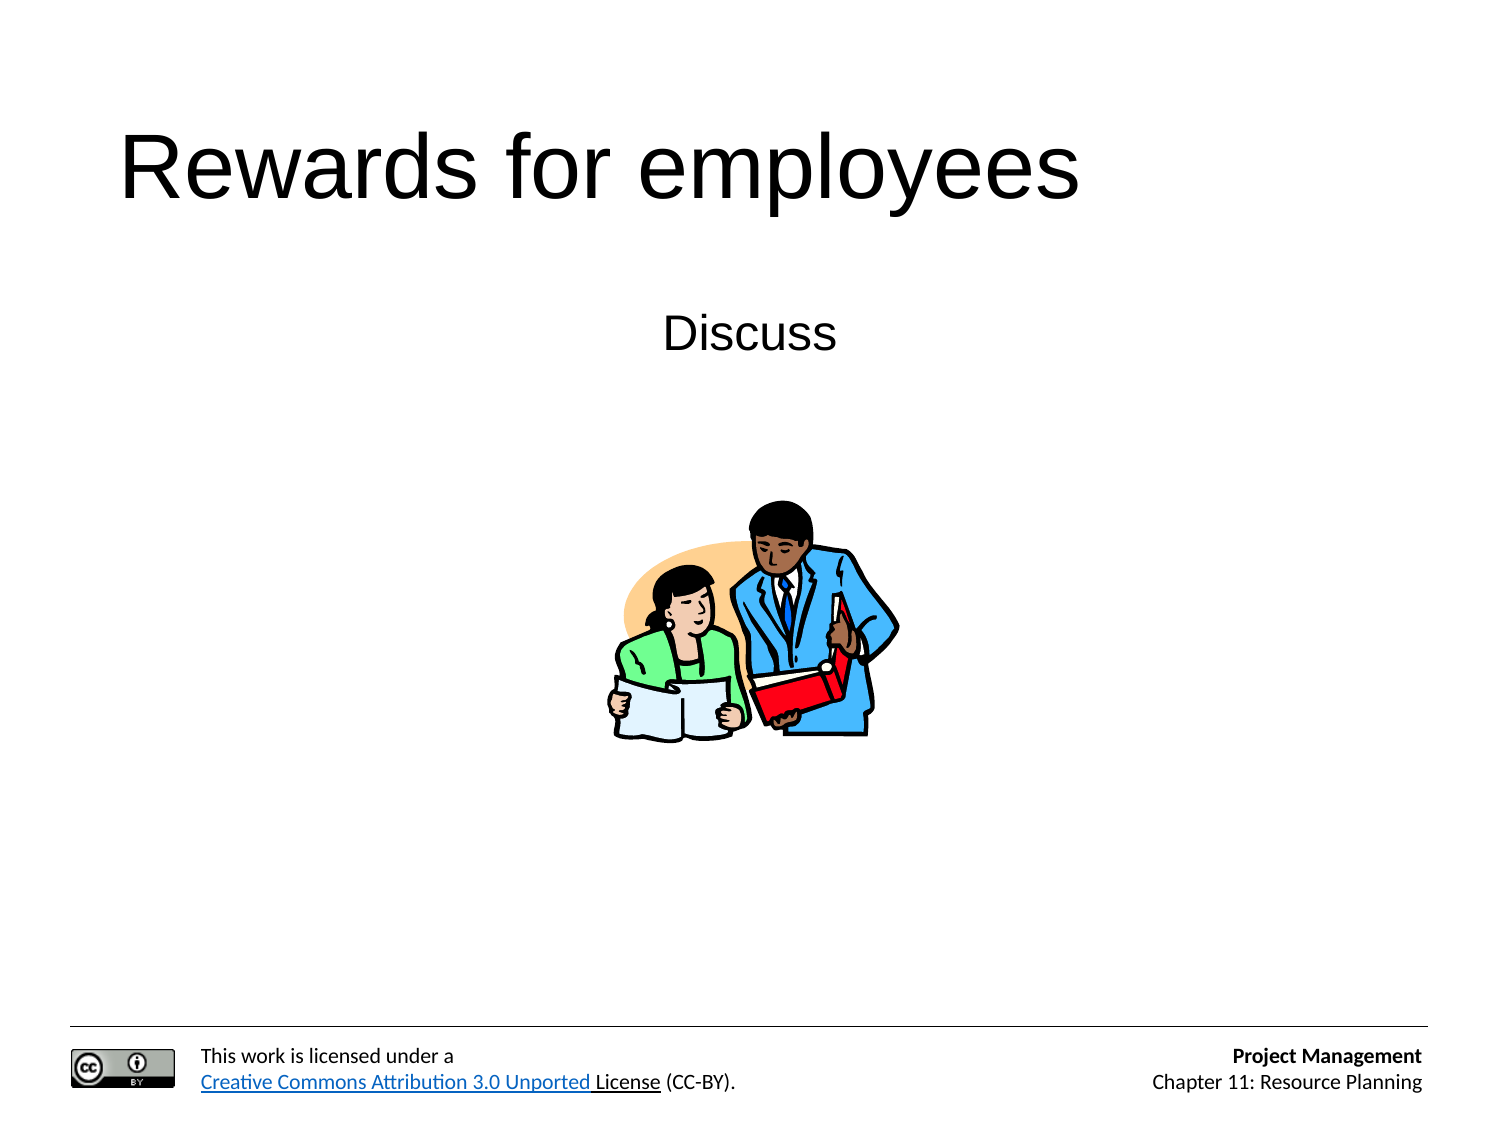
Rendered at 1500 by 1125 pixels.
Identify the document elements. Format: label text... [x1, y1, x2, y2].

picture [607, 499, 900, 744]
picture [71, 1049, 175, 1088]
title Rewards for employees [103, 59, 1397, 278]
list Discuss [103, 299, 1397, 1014]
